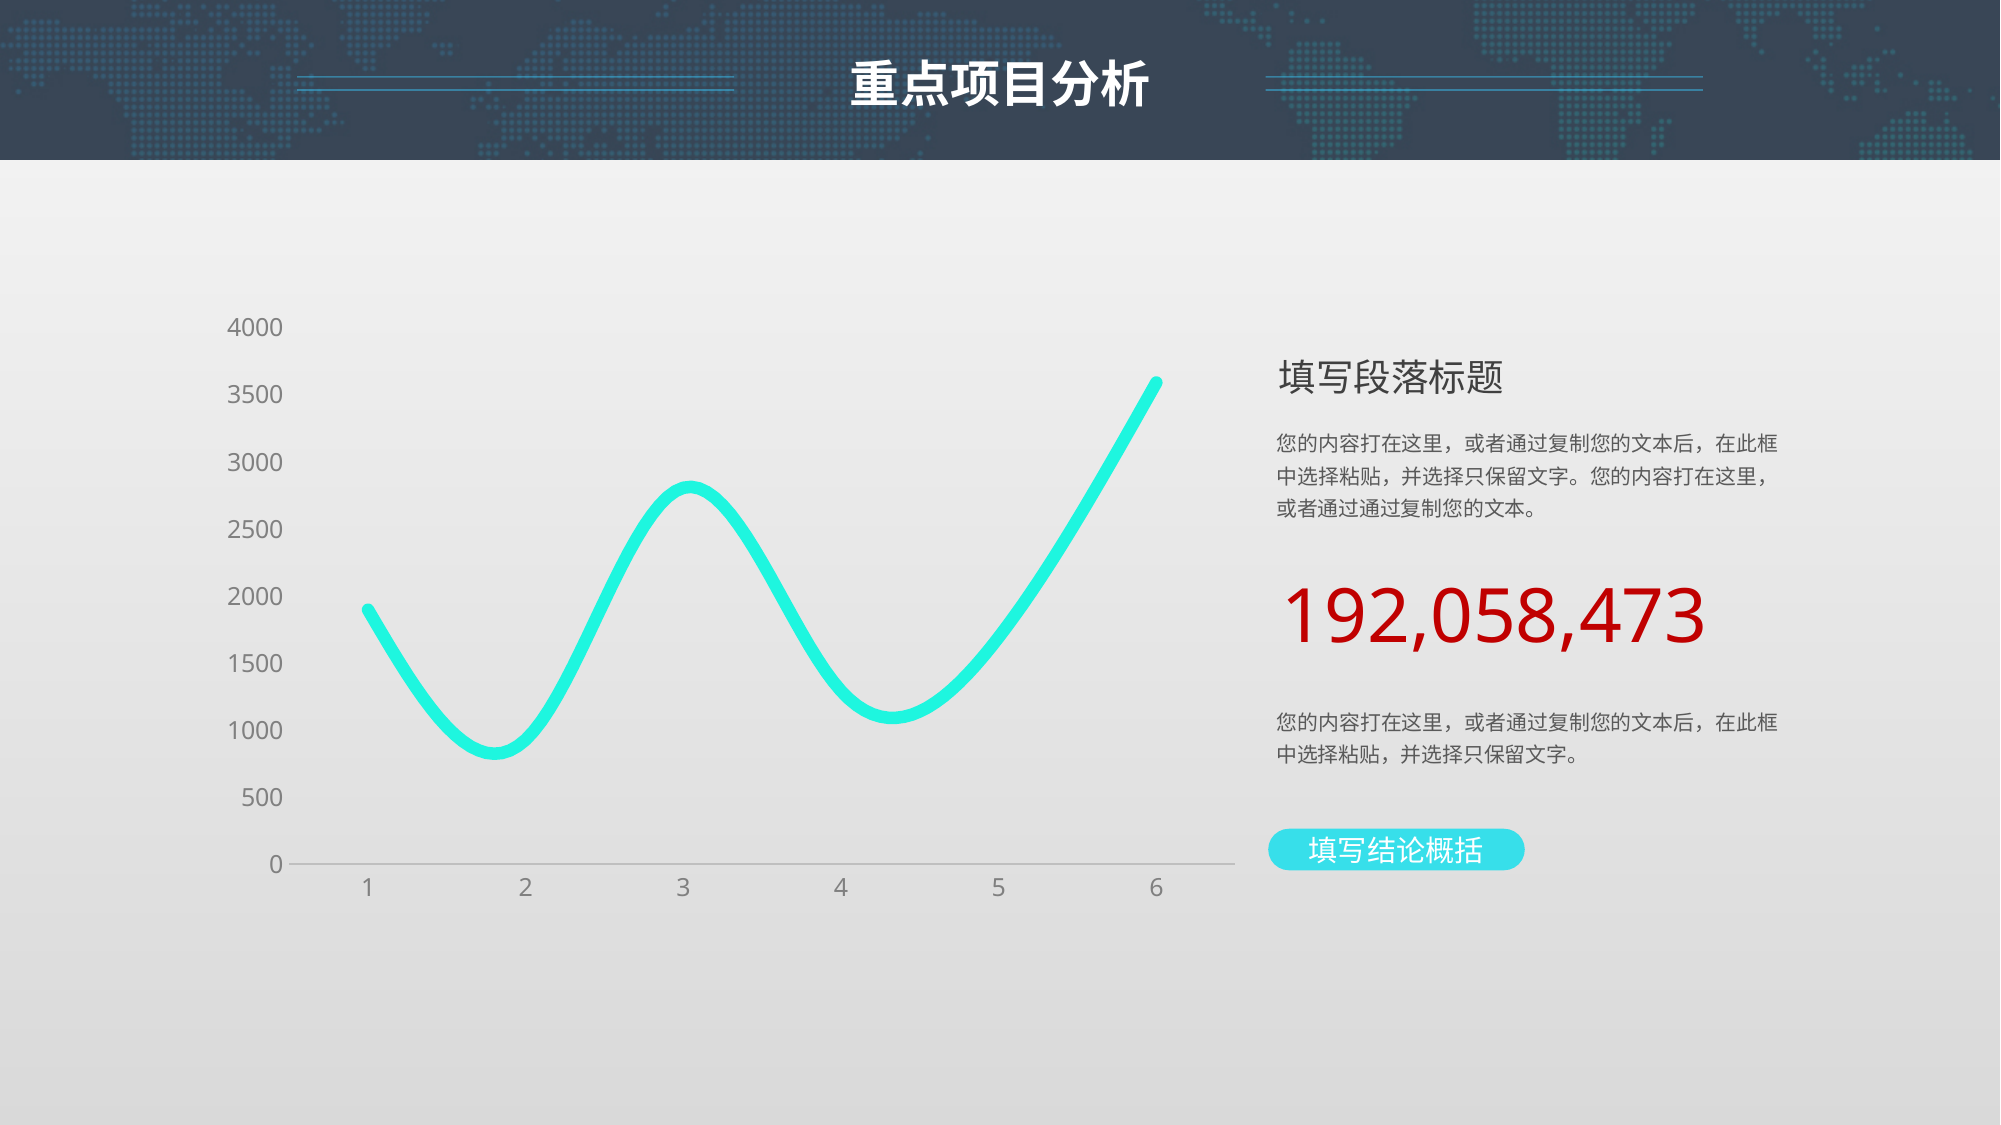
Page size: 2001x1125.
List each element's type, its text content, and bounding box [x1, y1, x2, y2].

text_box 192,058,473 [1266, 560, 1724, 666]
text_box 您的内容打在这里，或者通过复制您的文本后，在此框中选择粘贴，并选择只保留文字。您的内容打在这里，或者通过通过复制您的文本。 [1262, 416, 1792, 528]
text_box 您的内容打在这里，或者通过复制您的文本后，在此框中选择粘贴，并选择只保留文字。 [1262, 695, 1792, 774]
chart [205, 297, 1257, 917]
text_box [296, 76, 1704, 91]
text_box 填写段落标题 [1264, 346, 1519, 407]
picture [0, 0, 2000, 161]
text_box 重点项目分析 [835, 45, 1165, 75]
text_box 重点项目分析 [835, 98, 1165, 121]
text_box 填写结论概括 [1266, 826, 1527, 873]
